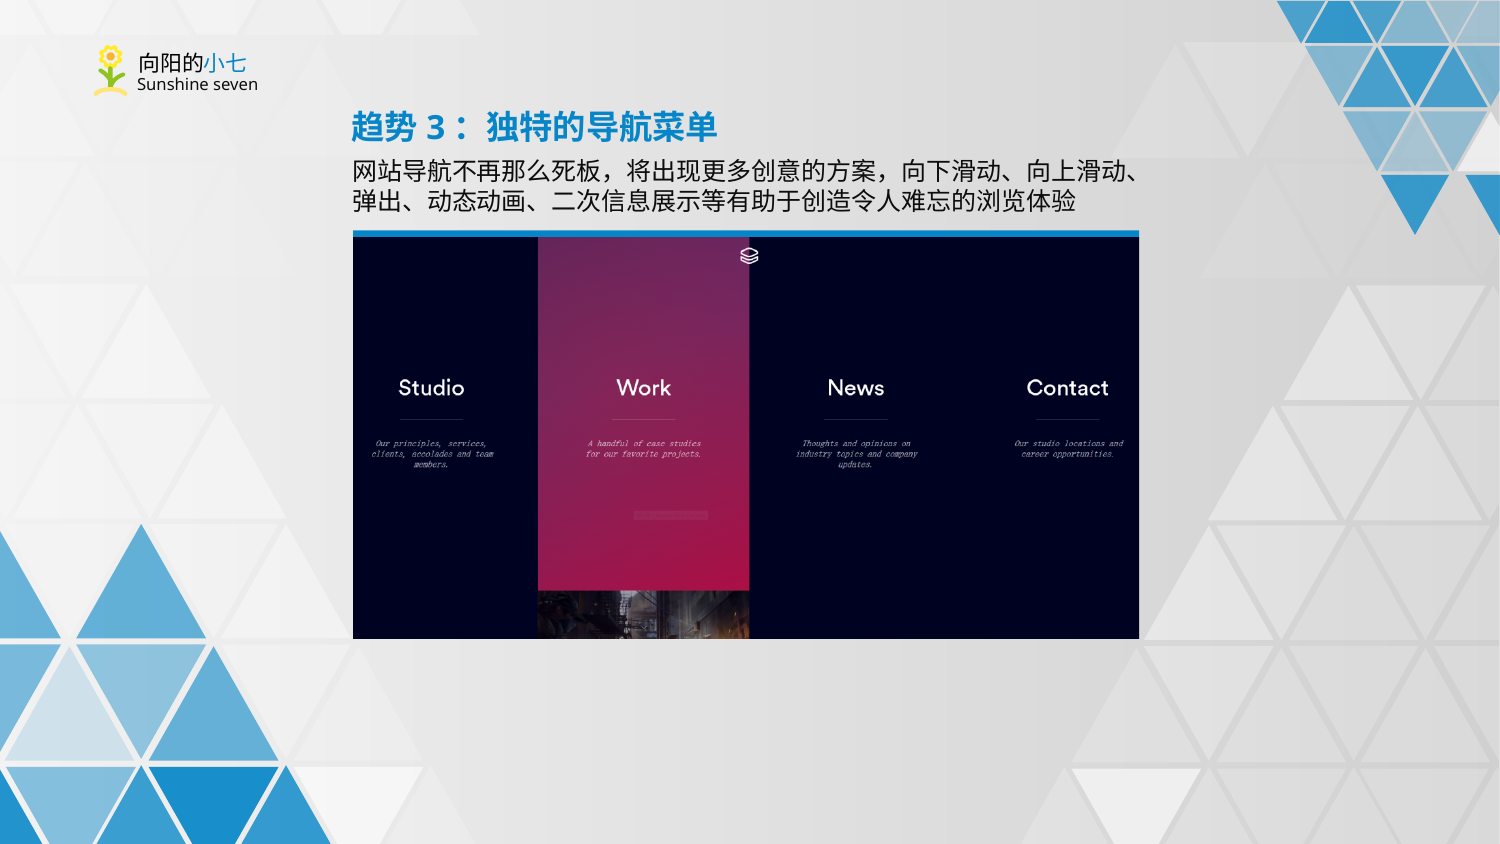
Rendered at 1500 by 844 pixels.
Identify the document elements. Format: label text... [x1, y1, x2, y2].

picture [352, 238, 1140, 639]
text_box [351, 228, 1141, 238]
text_box 网站导航不再那么死板，将出现更多创意的方案，向下滑动、向上滑动、弹出、动态动画、二次信息展示等有助于创造令人难忘的浏览体验 [337, 148, 1158, 223]
text_box 趋势3：独特的导航菜单 [337, 98, 1001, 148]
